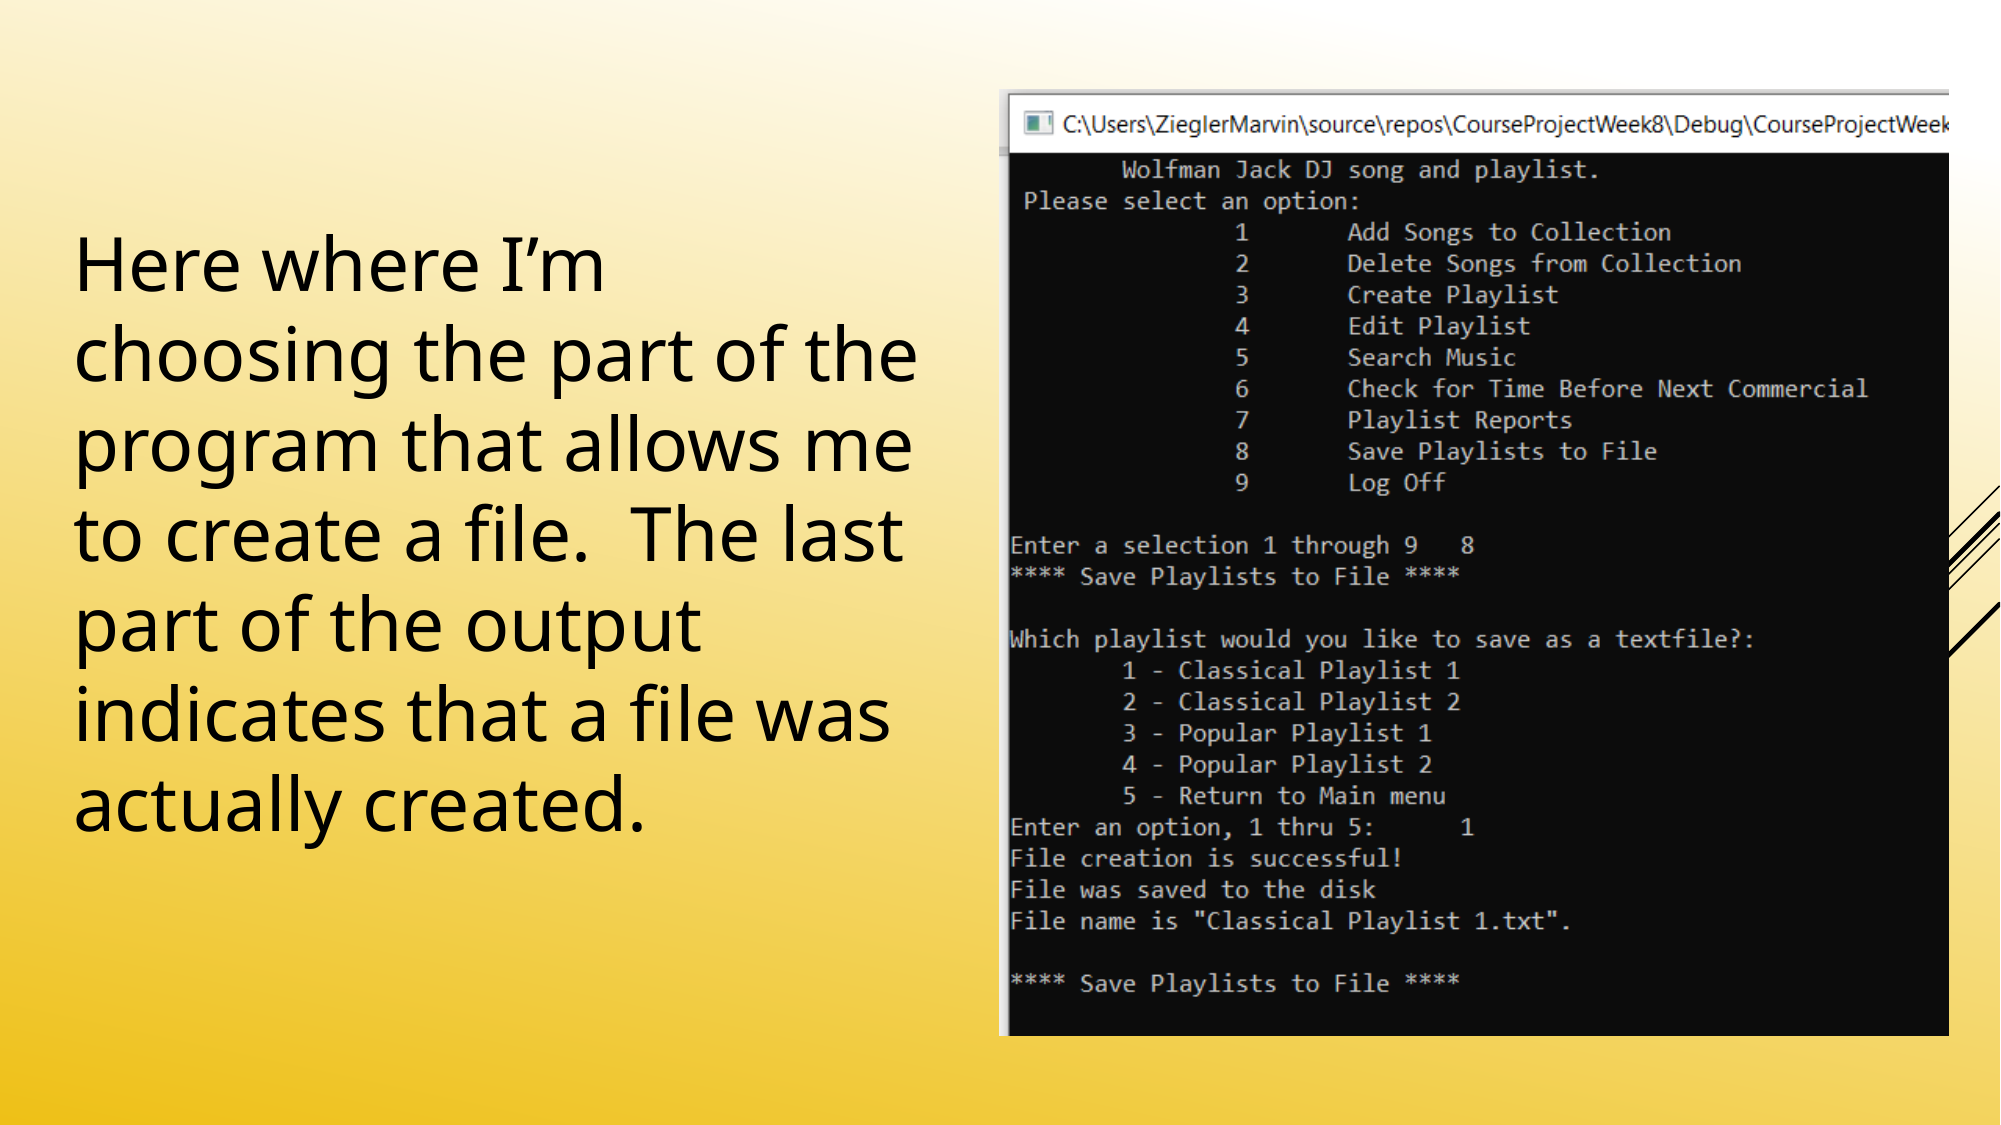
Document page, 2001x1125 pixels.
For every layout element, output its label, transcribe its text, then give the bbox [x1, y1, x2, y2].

title Here where I’m choosing the part of the program that allows me to create a file. The last part of the output indicates that a file was actually created. [58, 79, 949, 984]
picture [999, 89, 1949, 1036]
